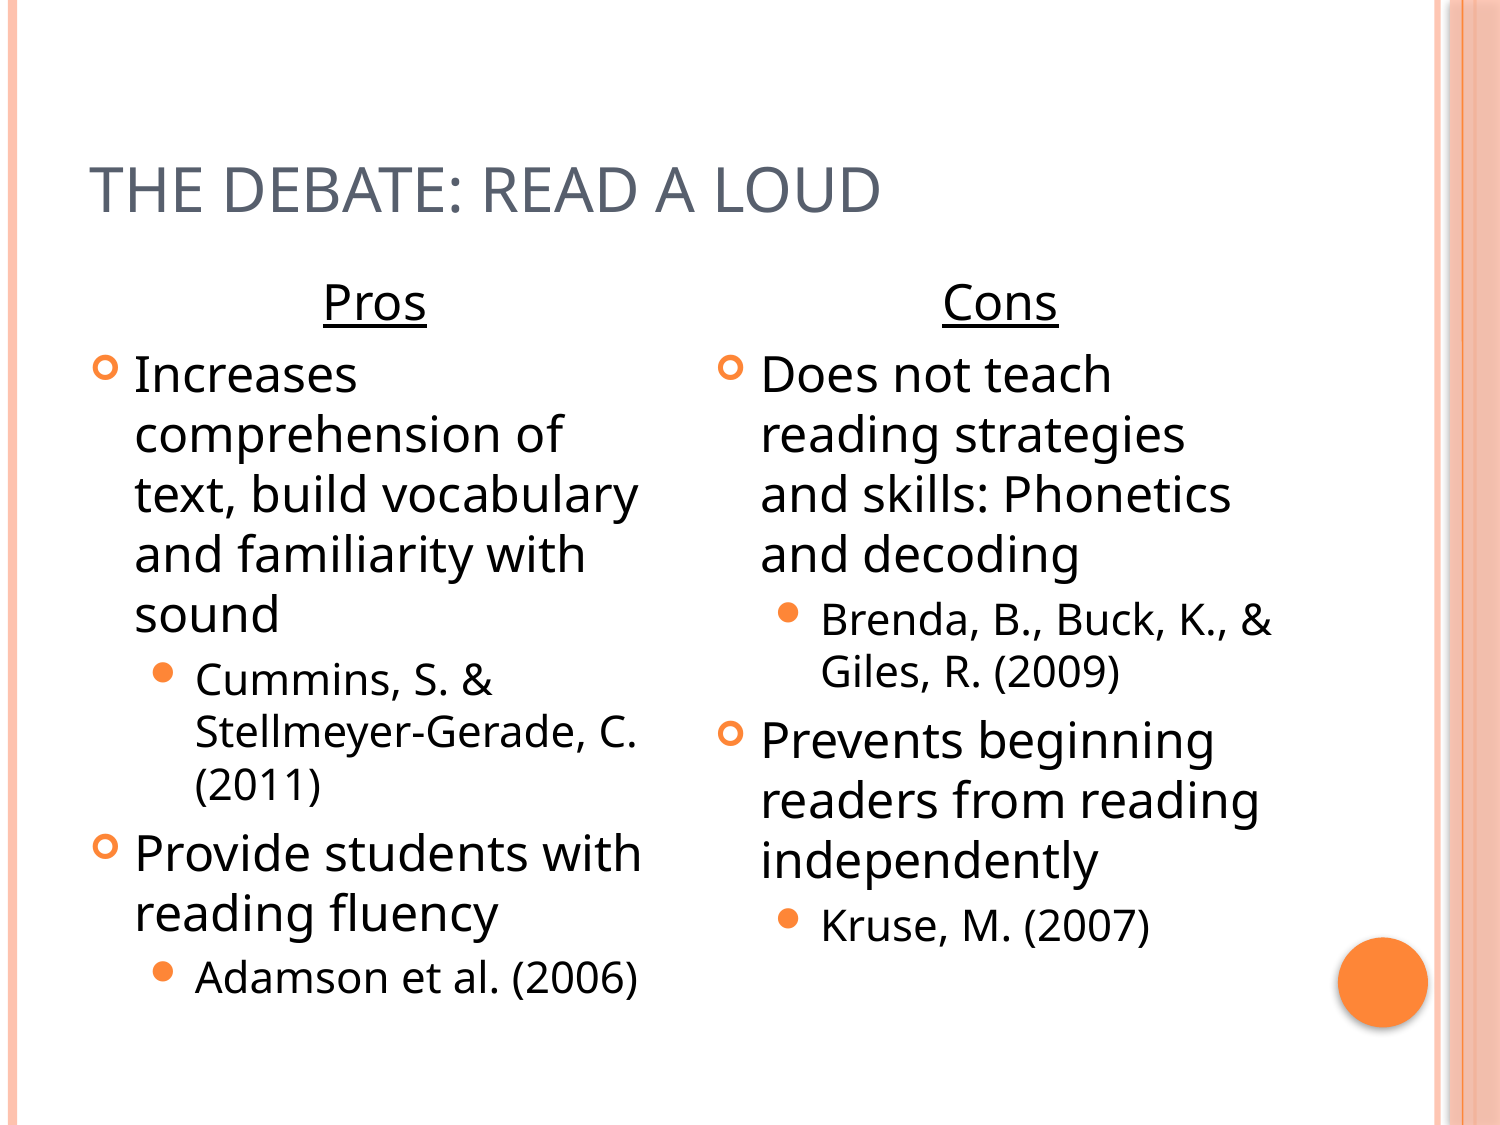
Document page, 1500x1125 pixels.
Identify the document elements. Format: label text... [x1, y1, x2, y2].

list Cons Does not teach reading strategies and skills: Phonetics and decoding Brenda, B., Buck, K., & Giles, R. (2009) Prevents beginning readers from reading independently Kruse, M. (2007) [700, 262, 1301, 1013]
list Pros Increases comprehension of text, build vocabulary and familiarity with sound Cummins, S. & Stellmeyer-Gerade, C. (2011) Provide students with reading fluency Adamson et al. (2006) [75, 262, 675, 1013]
title The Debate: Read A Loud [75, 45, 1300, 233]
